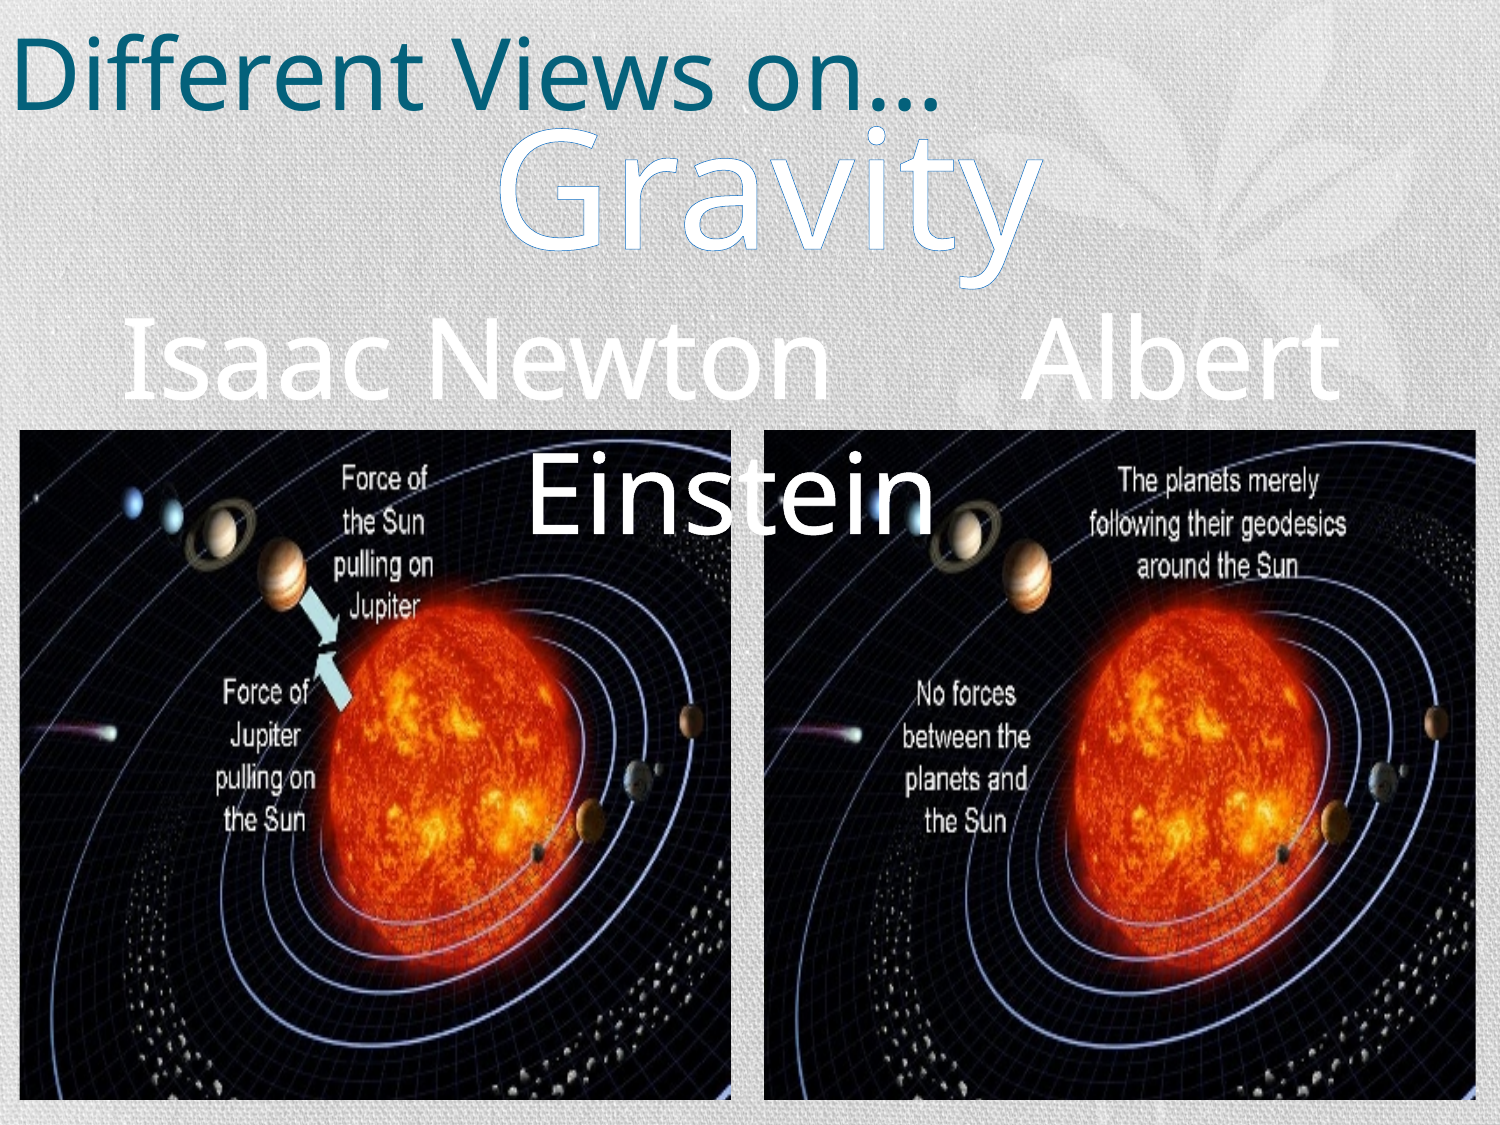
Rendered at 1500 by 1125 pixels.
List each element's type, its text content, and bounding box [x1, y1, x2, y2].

text_box Isaac Newton Albert Einstein [0, 279, 1500, 564]
picture [763, 430, 1476, 1101]
title Different Views on… [0, 0, 1403, 138]
picture [19, 430, 732, 1101]
text_box Gravity [474, 74, 1059, 279]
